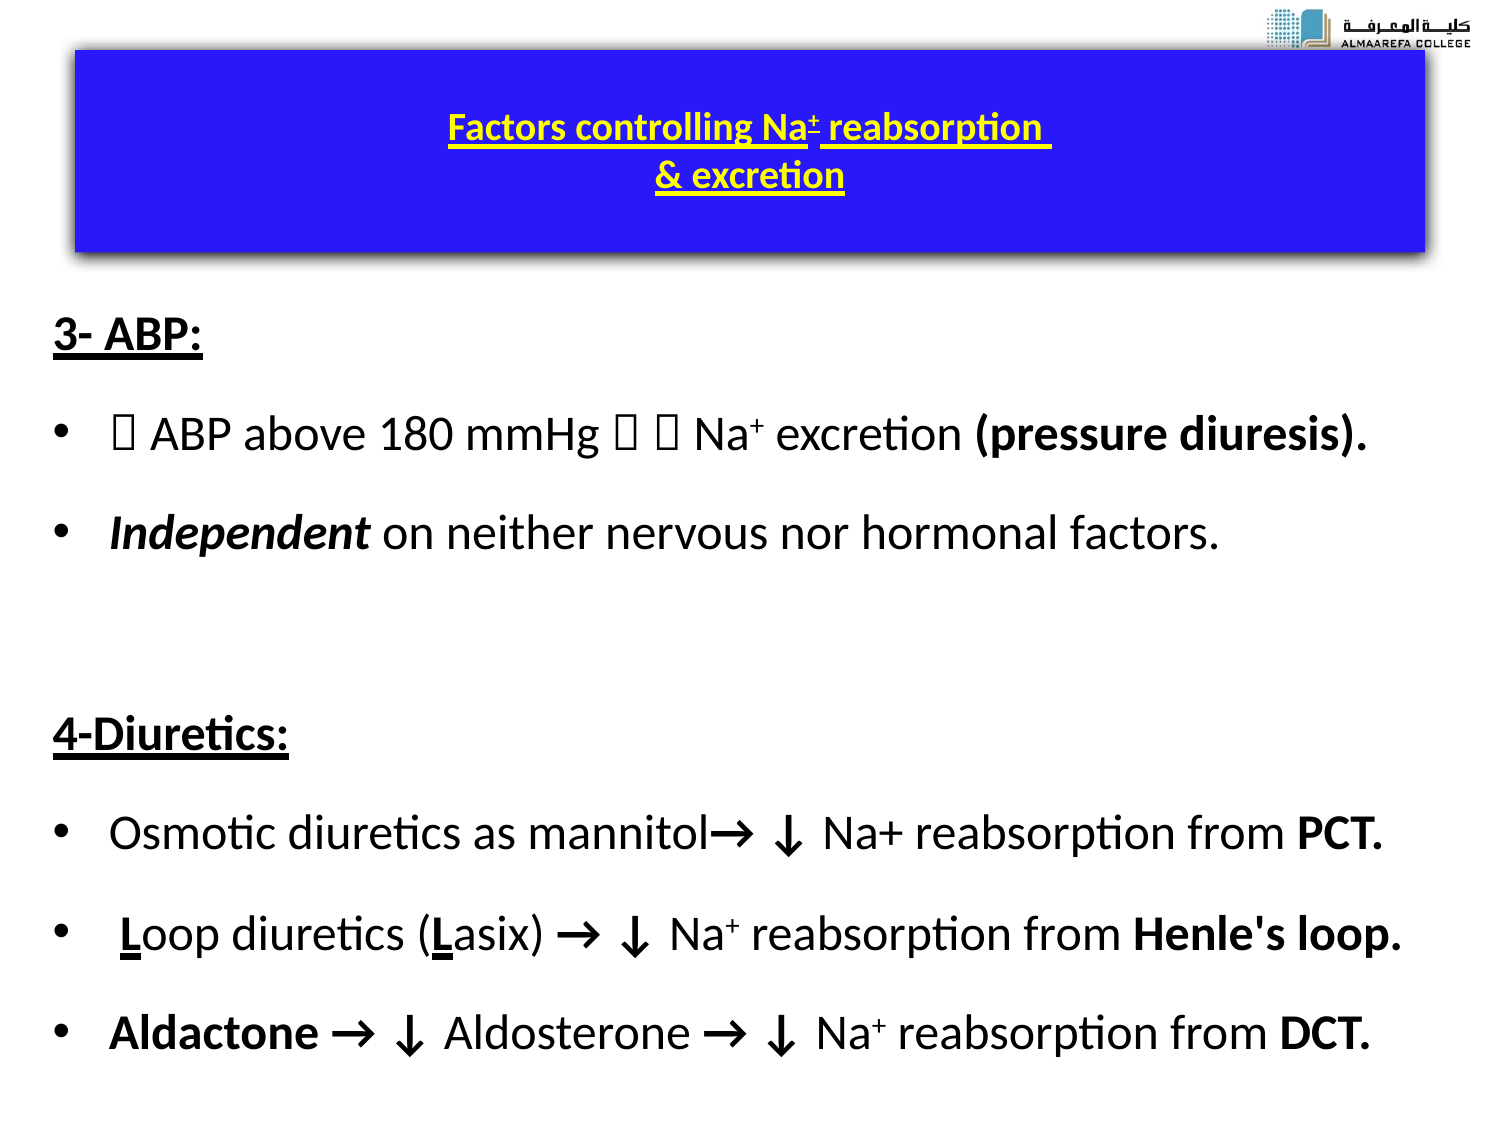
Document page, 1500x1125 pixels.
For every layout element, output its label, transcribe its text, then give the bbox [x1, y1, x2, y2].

title Factors controlling Na+ reabsorption & excretion [75, 50, 1425, 253]
list 3- ABP:  ABP above 180 mmHg   Na+ excretion (pressure diuresis). Independent on neither nervous nor hormonal factors. 4-Diuretics: Osmotic diuretics as mannitol→ ↓ Na+ reabsorption from PCT. Loop diuretics (Lasix) → ↓ Na+ reabsorption from Henle's loop. Aldactone → ↓ Aldosterone → ↓ Na+ reabsorption from DCT. [37, 262, 1450, 1125]
picture [1262, 0, 1475, 65]
